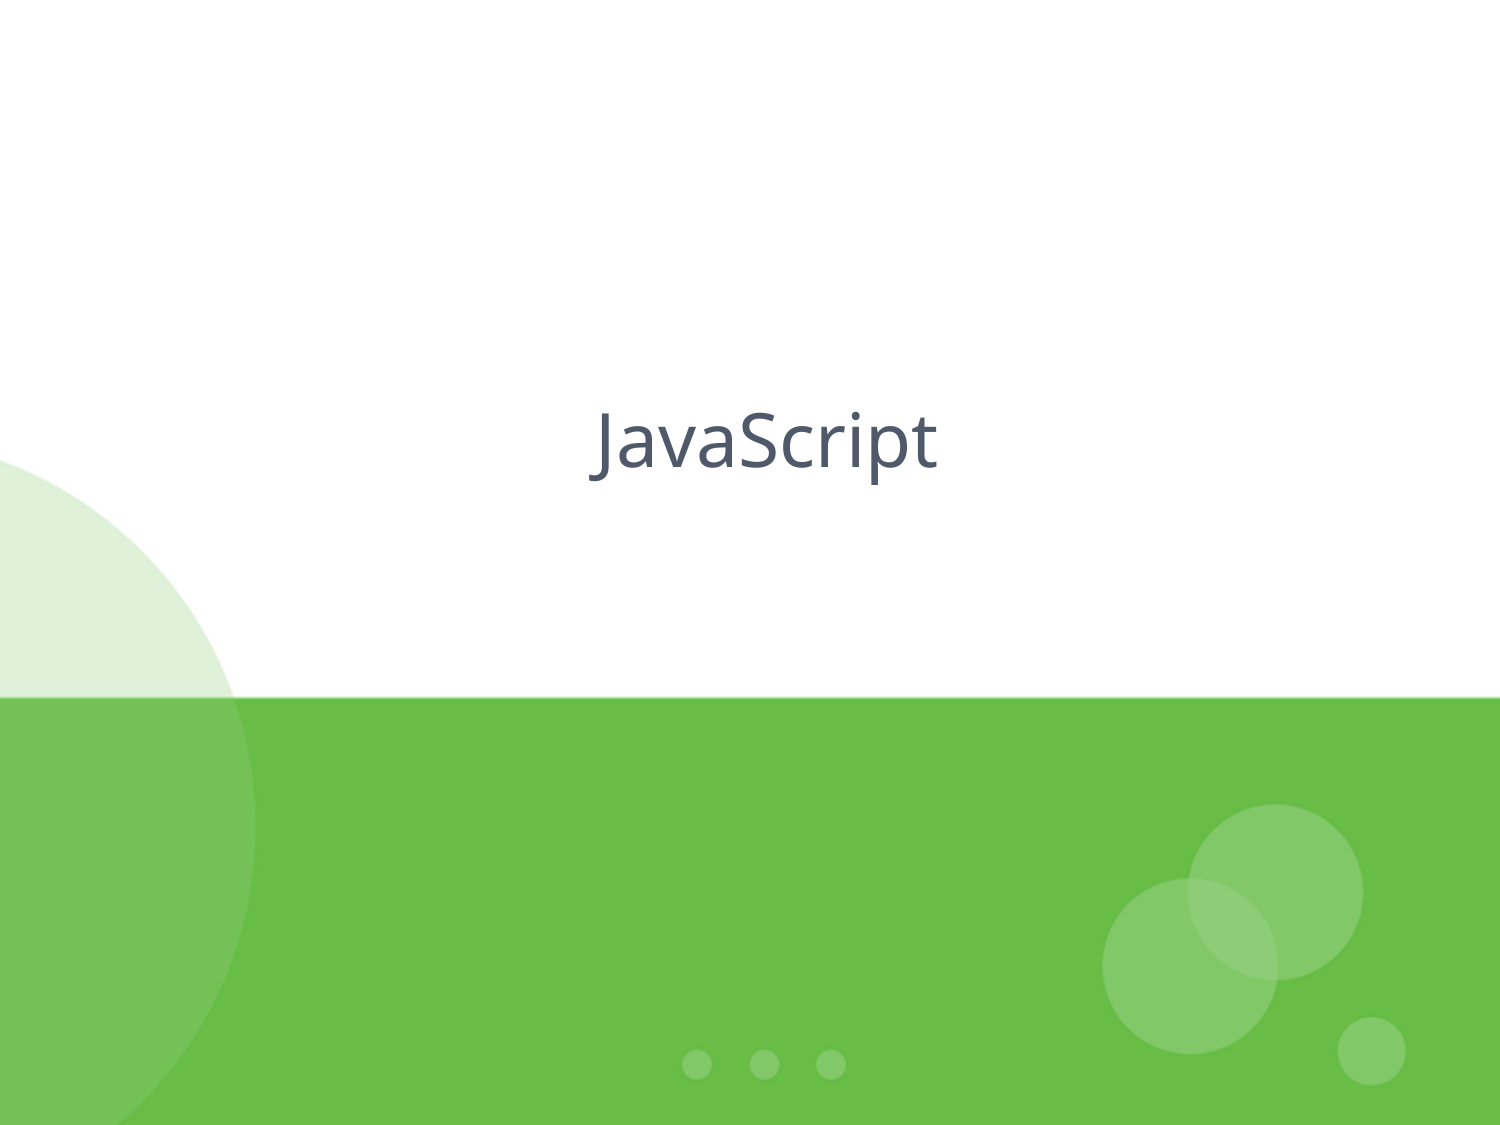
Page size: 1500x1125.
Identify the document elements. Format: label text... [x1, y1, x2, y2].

title JavaScript [237, 349, 1313, 526]
picture [0, 65, 1500, 1125]
